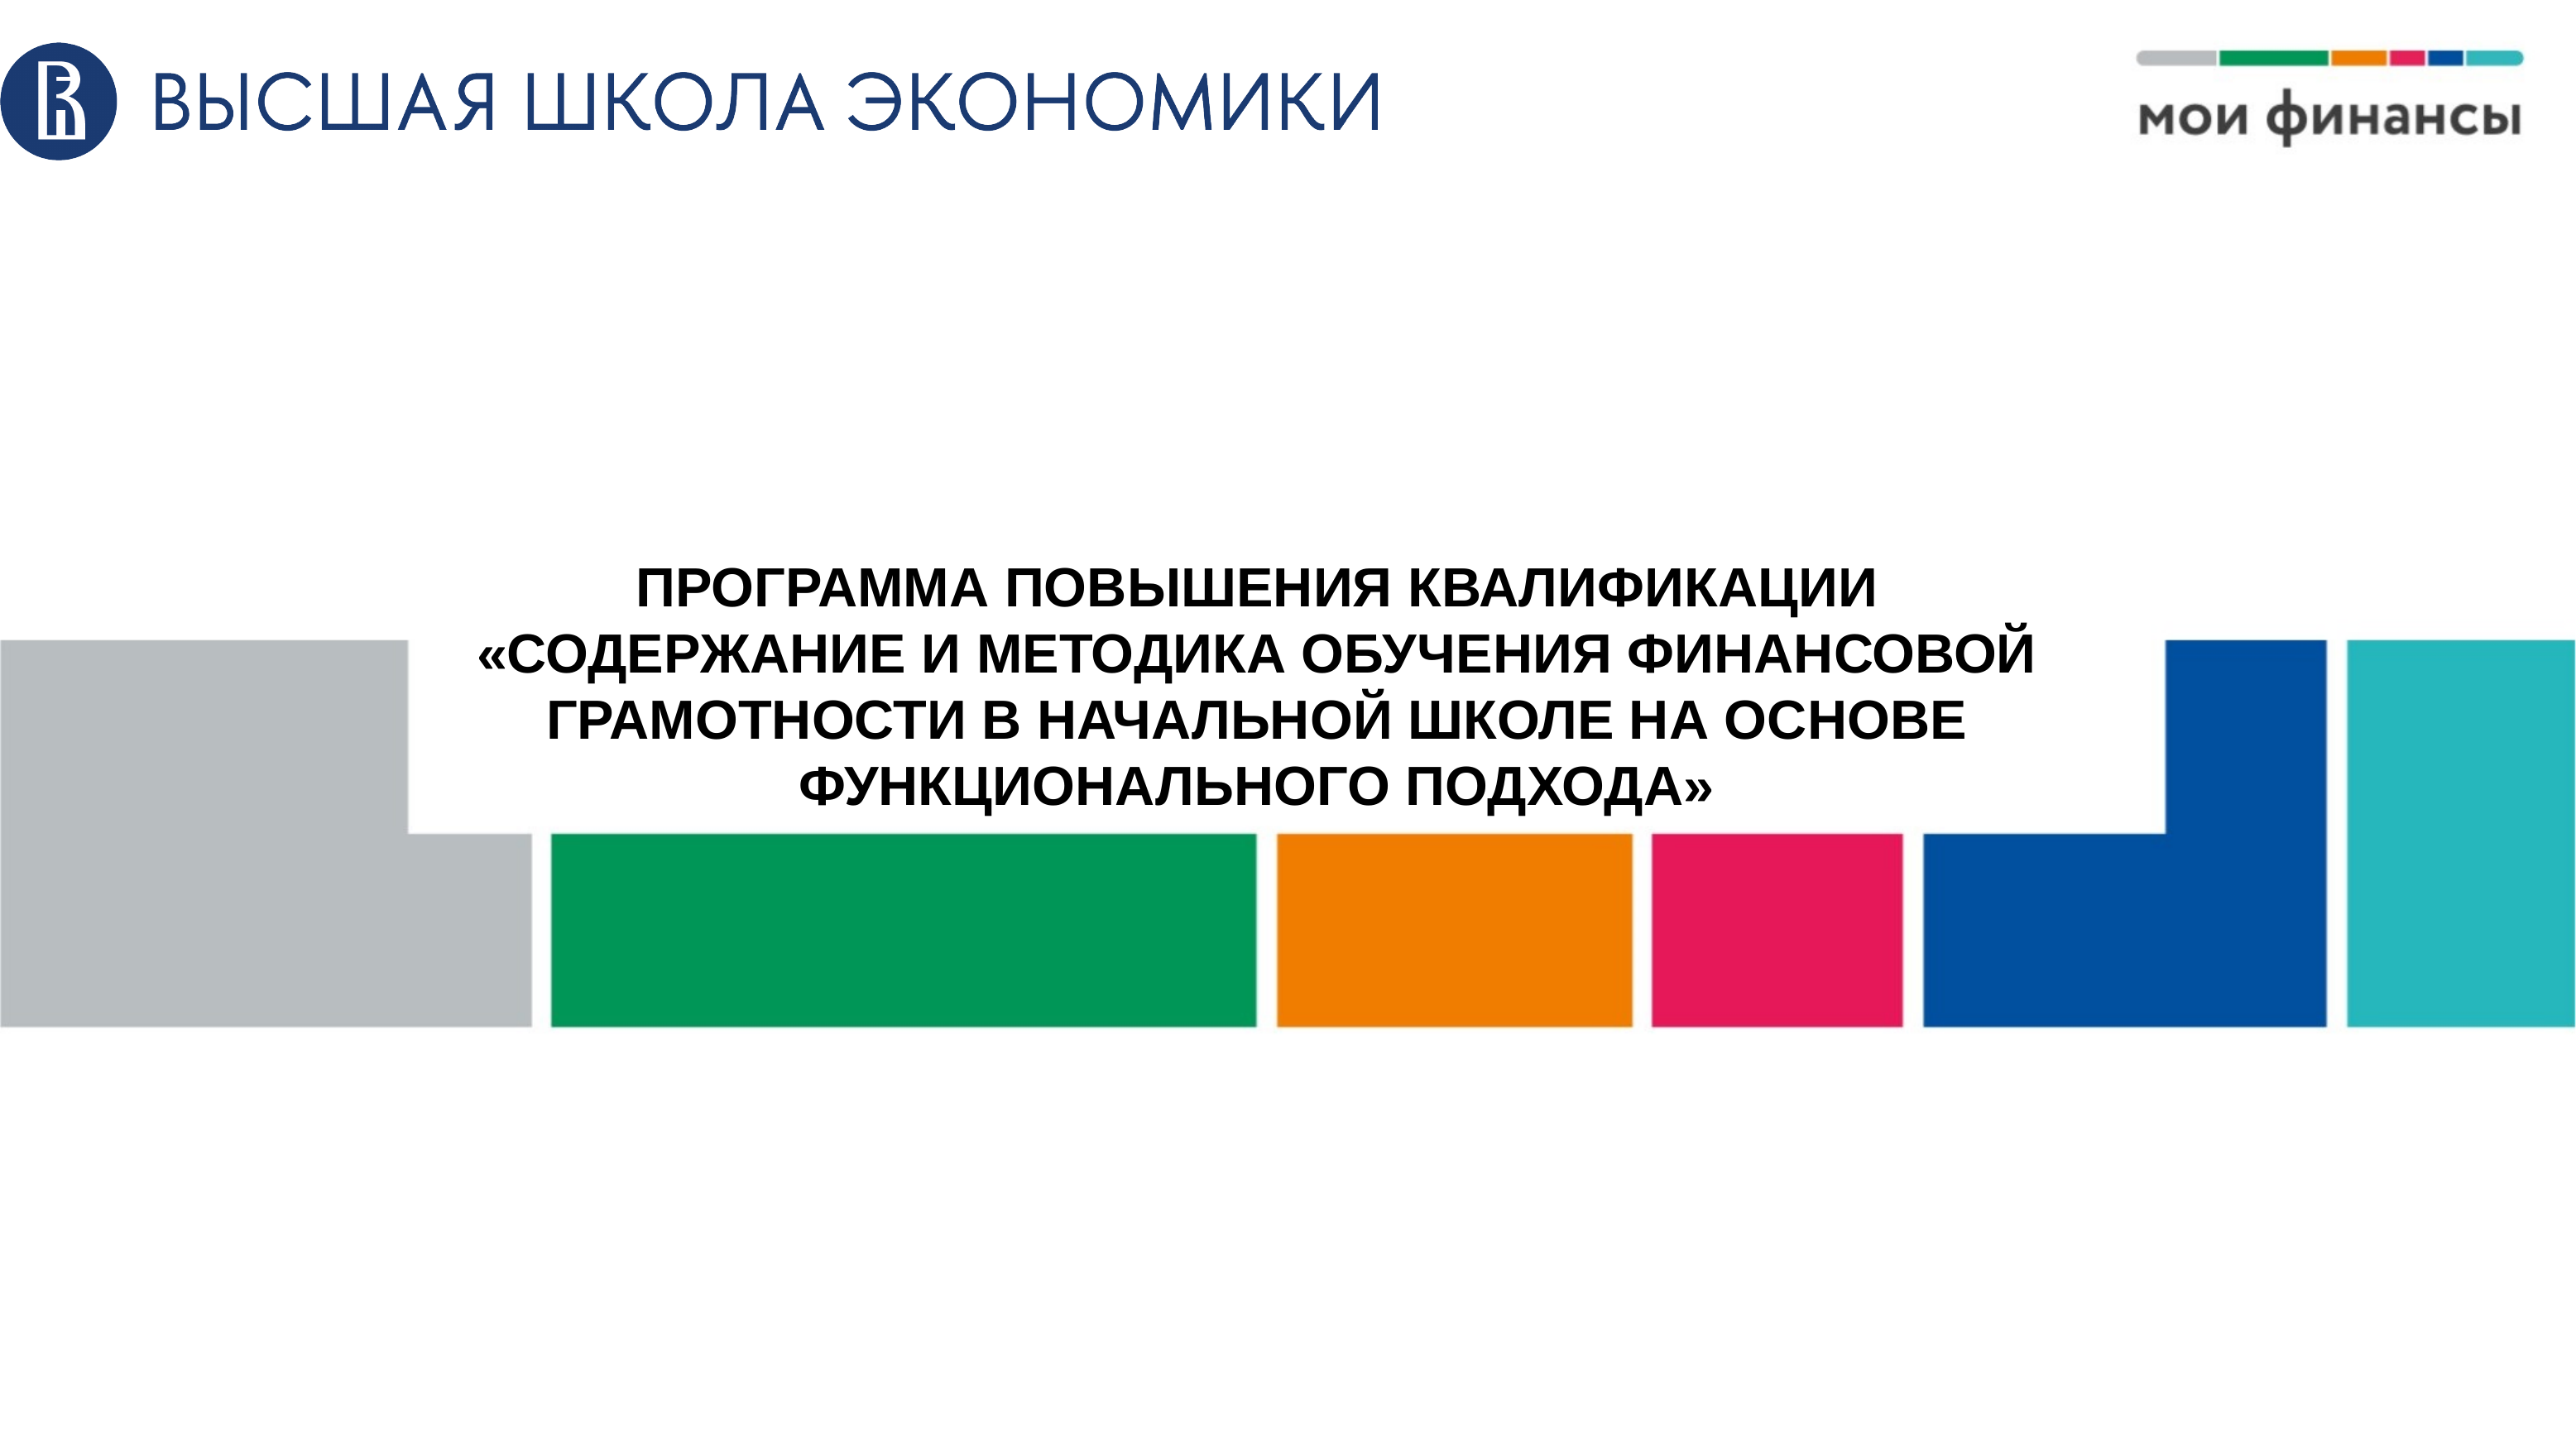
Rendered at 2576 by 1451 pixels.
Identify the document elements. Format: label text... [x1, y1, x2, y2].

text_box ПРОГРАММА ПОВЫШЕНИЯ КВАЛИФИКАЦИИ «СОДЕРЖАНИЕ И МЕТОДИКА ОБУЧЕНИЯ ФИНАНСОВОЙ ГРАМОТНОСТИ В НАЧАЛЬНОЙ ШКОЛЕ НА ОСНОВЕ ФУНКЦИОНАЛЬНОГО ПОДХОДА» [418, 542, 2096, 826]
picture [0, 0, 2576, 1451]
